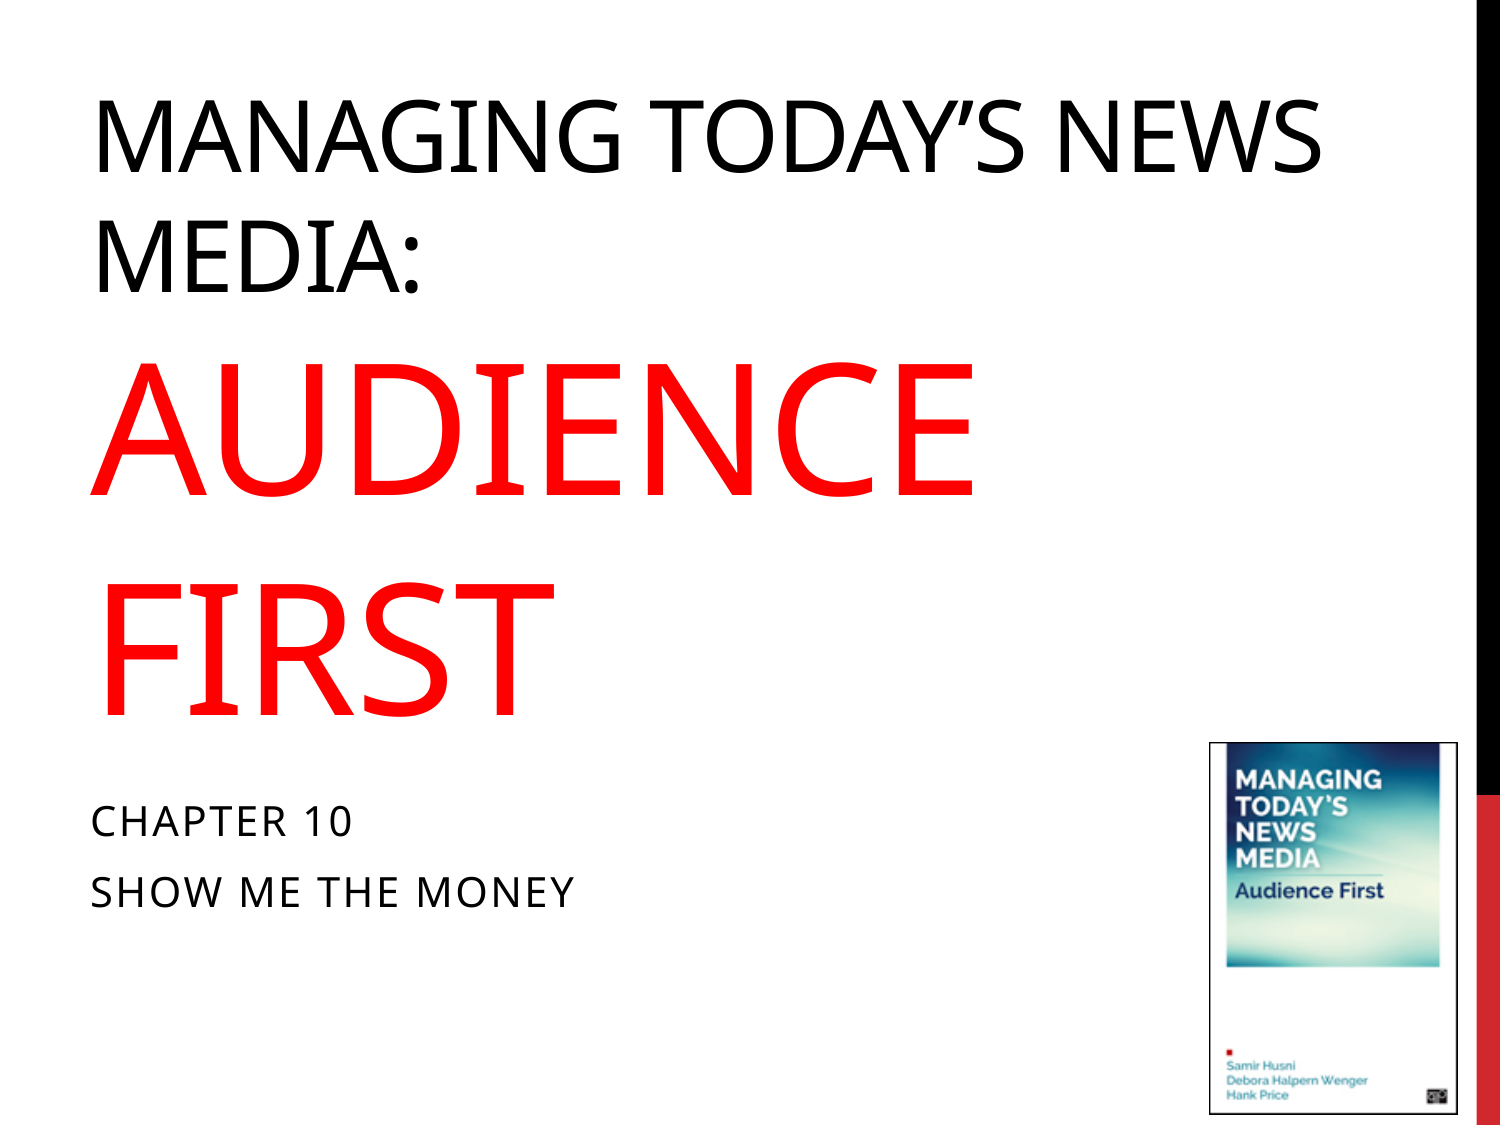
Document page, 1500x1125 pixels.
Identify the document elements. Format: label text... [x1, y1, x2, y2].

subtitle Chapter 10 Show me the money [75, 787, 1200, 938]
picture [1208, 742, 1458, 1115]
title Managing Today’s News Media: Audience First [75, 37, 1350, 788]
